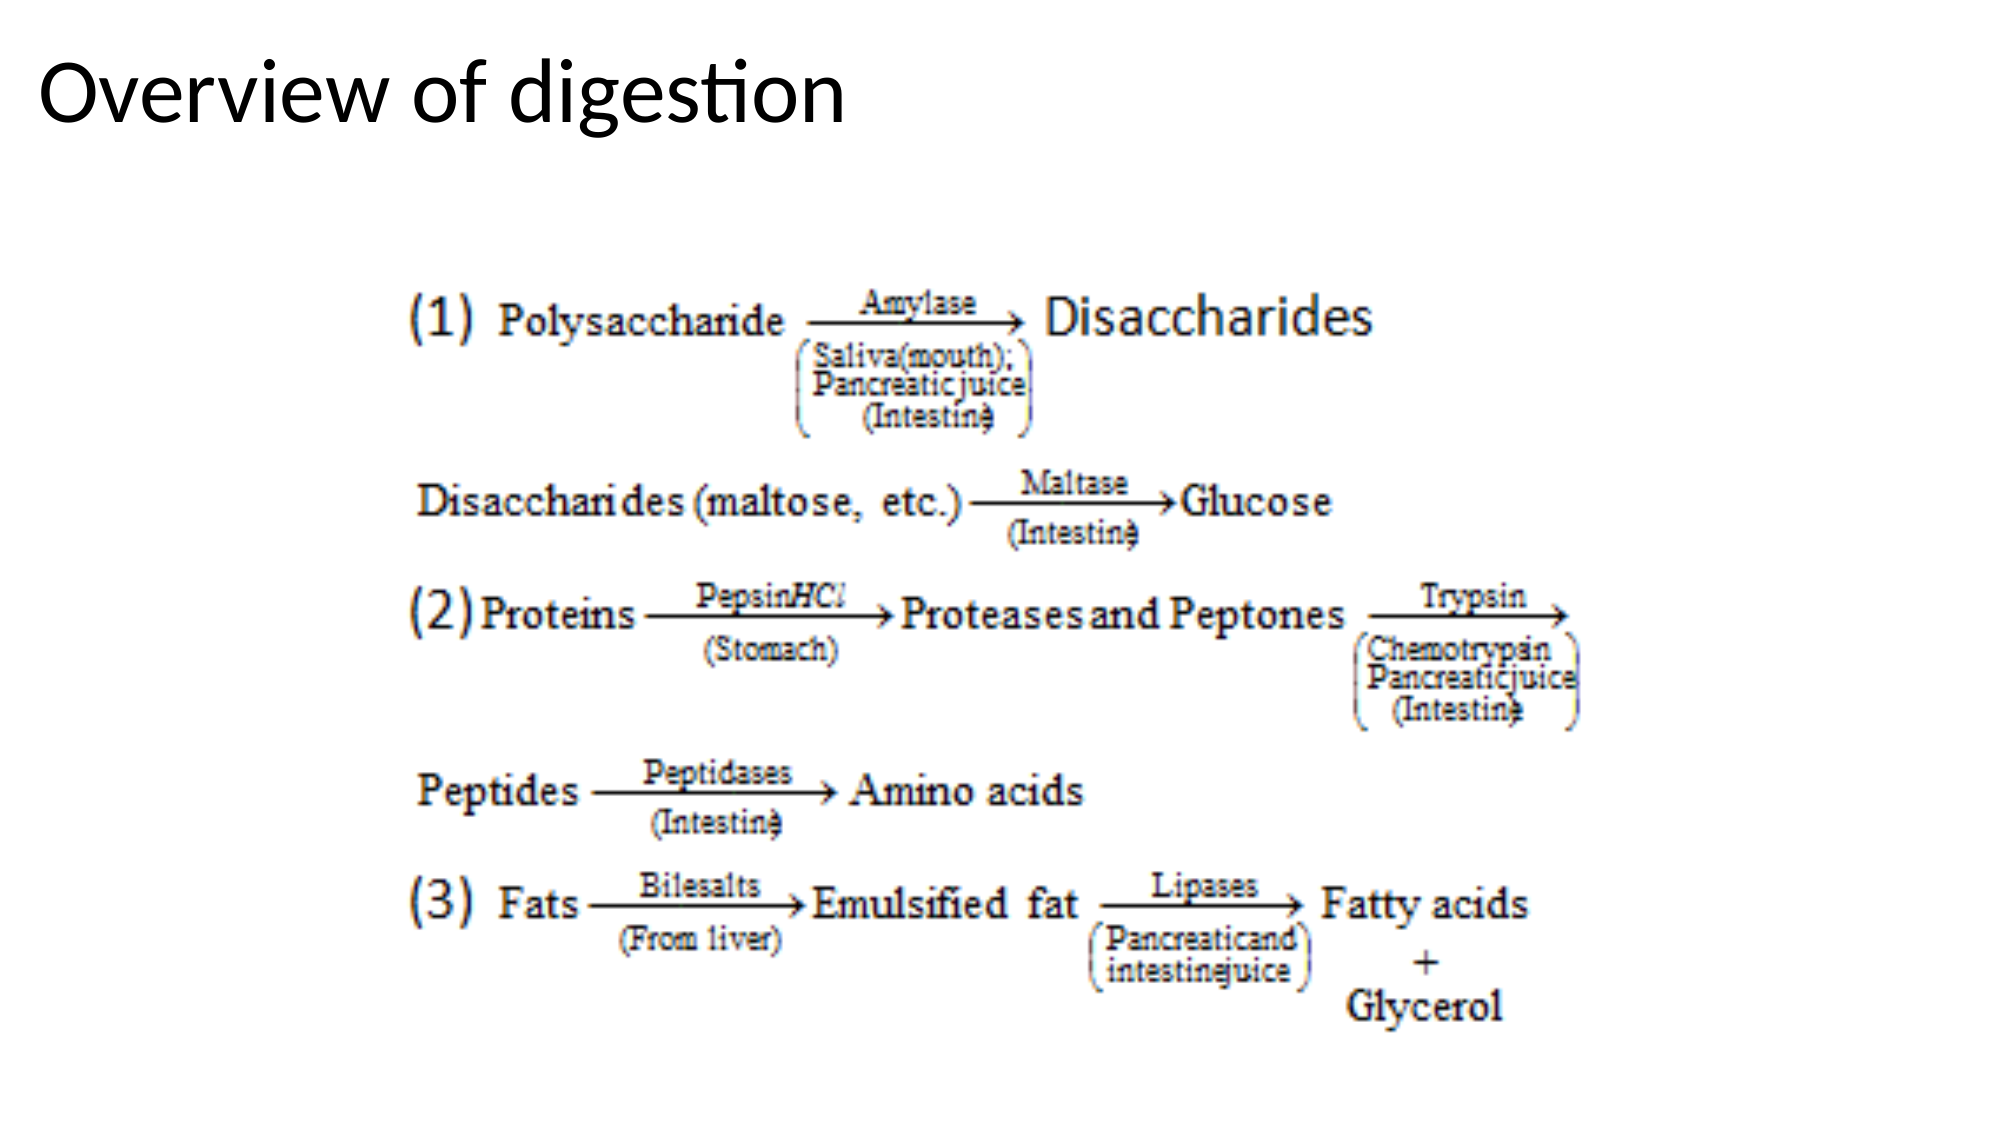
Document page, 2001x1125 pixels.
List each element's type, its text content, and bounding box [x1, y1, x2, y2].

text_box Overview of digestion [23, 23, 1481, 148]
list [391, 266, 1595, 1036]
